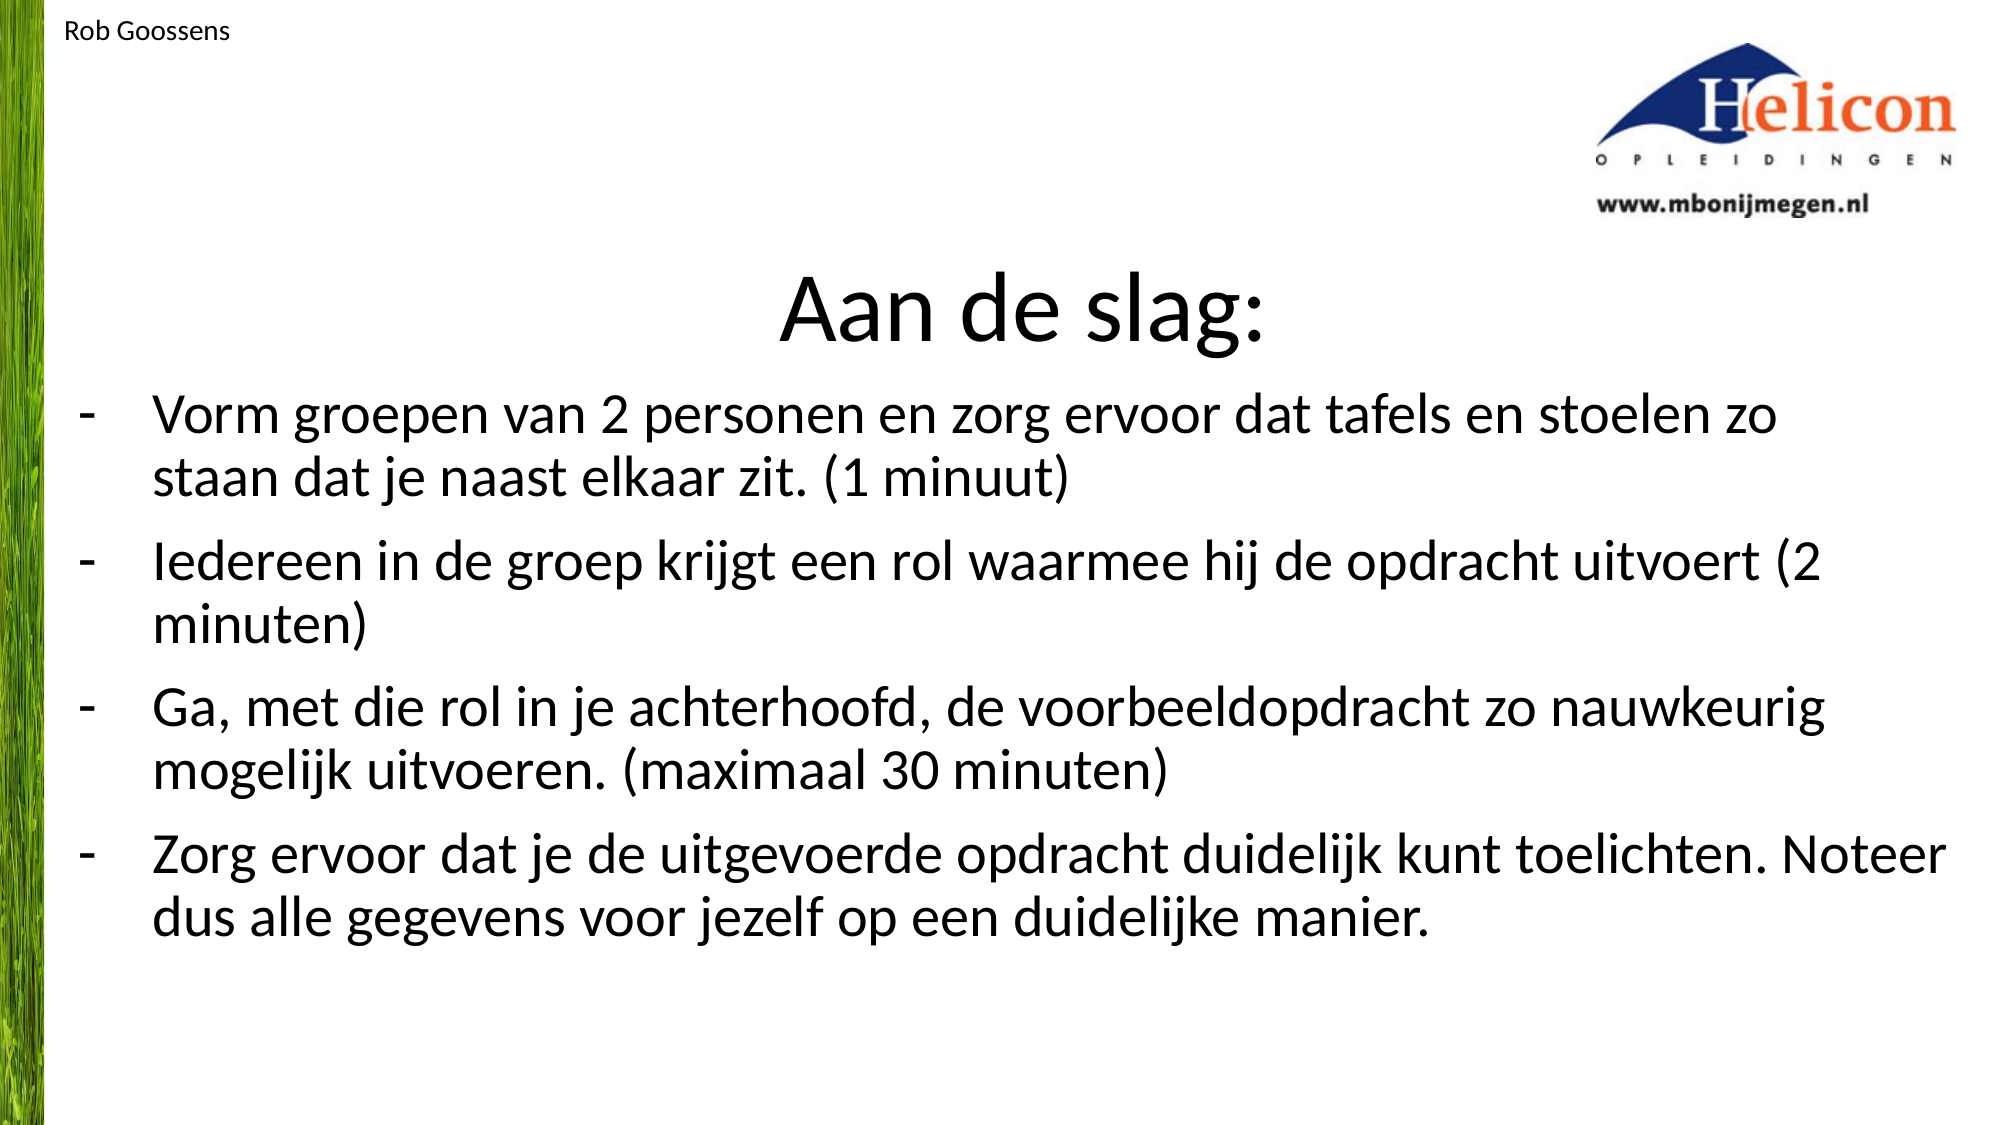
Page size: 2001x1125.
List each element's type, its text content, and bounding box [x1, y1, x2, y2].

text_box Rob Goossens [49, 3, 250, 54]
subtitle Aan de slag: Vorm groepen van 2 personen en zorg ervoor dat tafels en stoelen zo staan dat je naast elkaar zit. (1 minuut) Iedereen in de groep krijgt een rol waarmee hij de opdracht uitvoert (2 minuten) Ga, met die rol in je achterhoofd, de voorbeeldopdracht zo nauwkeurig mogelijk uitvoeren. (maximaal 30 minuten) Zorg ervoor dat je de uitgevoerde opdracht duidelijk kunt toelichten. Noteer dus alle gegevens voor jezelf op een duidelijke manier. [62, 247, 1985, 1085]
text_box [0, 0, 45, 1125]
picture [1596, 43, 1956, 218]
